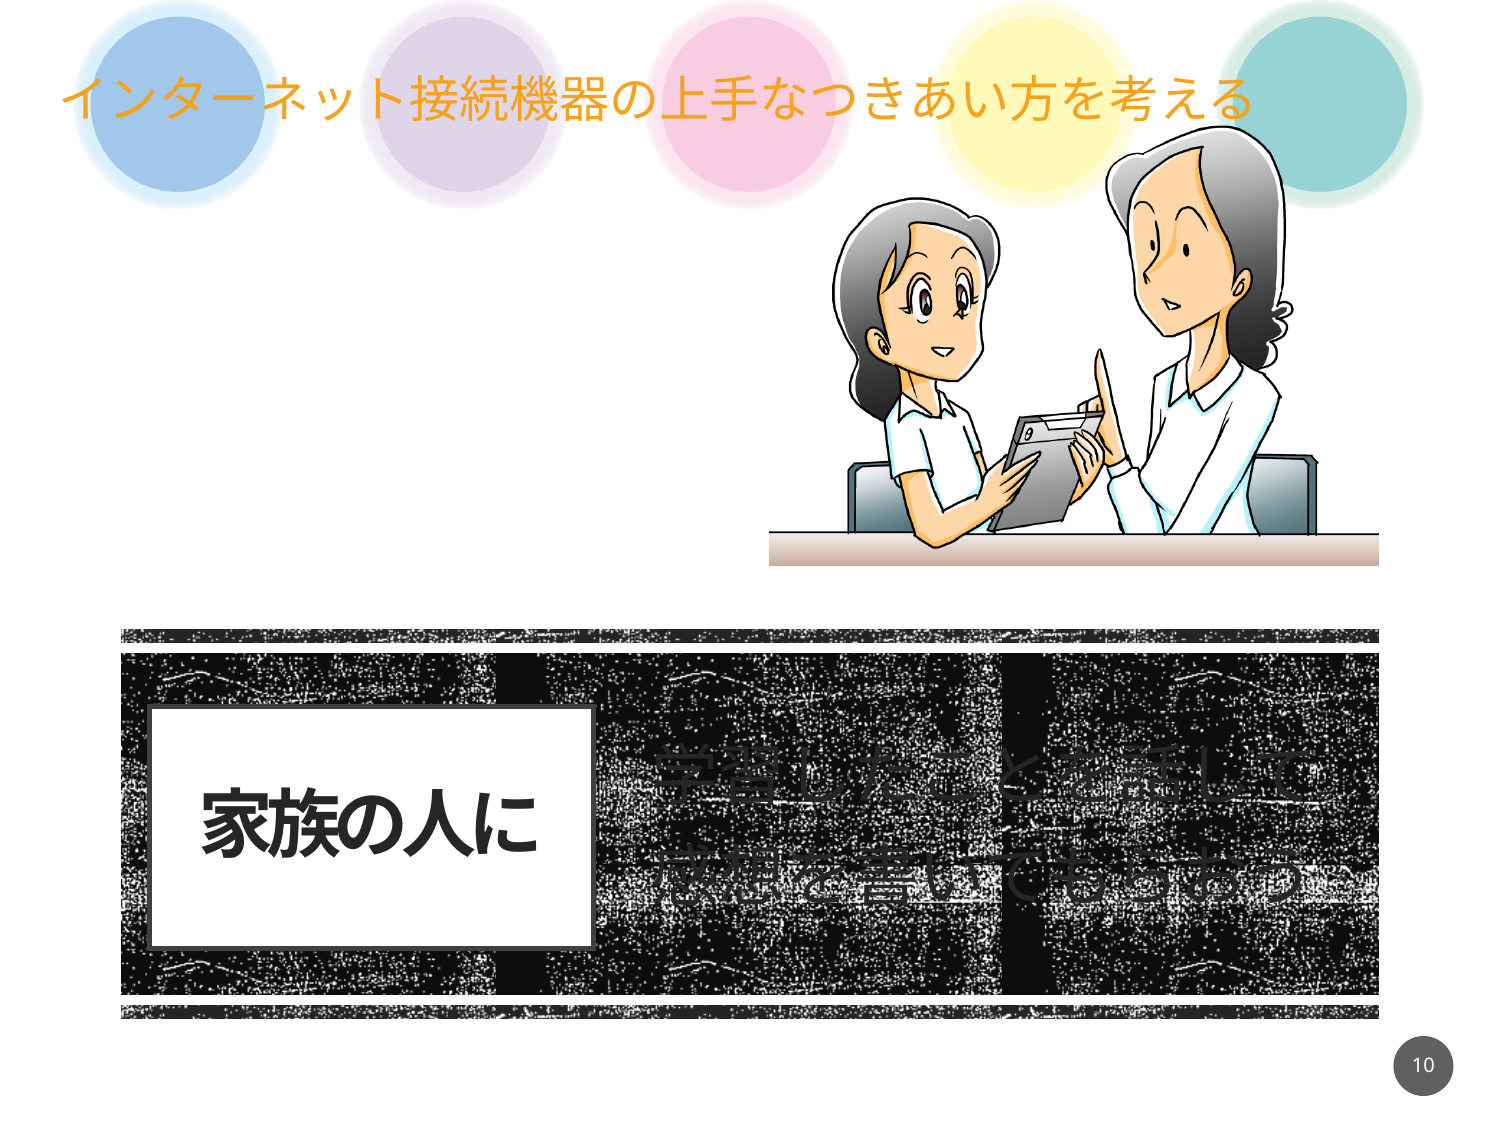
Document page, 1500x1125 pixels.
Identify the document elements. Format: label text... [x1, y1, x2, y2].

slide_number 10 [1393, 1036, 1454, 1097]
text_box [120, 652, 1380, 995]
picture [73, 0, 1424, 566]
text_box [120, 628, 1380, 644]
title 家族の人に [147, 704, 596, 951]
list 学習したことを話して 感想を書いてもらおう [636, 678, 1336, 969]
text_box [120, 1004, 1380, 1019]
